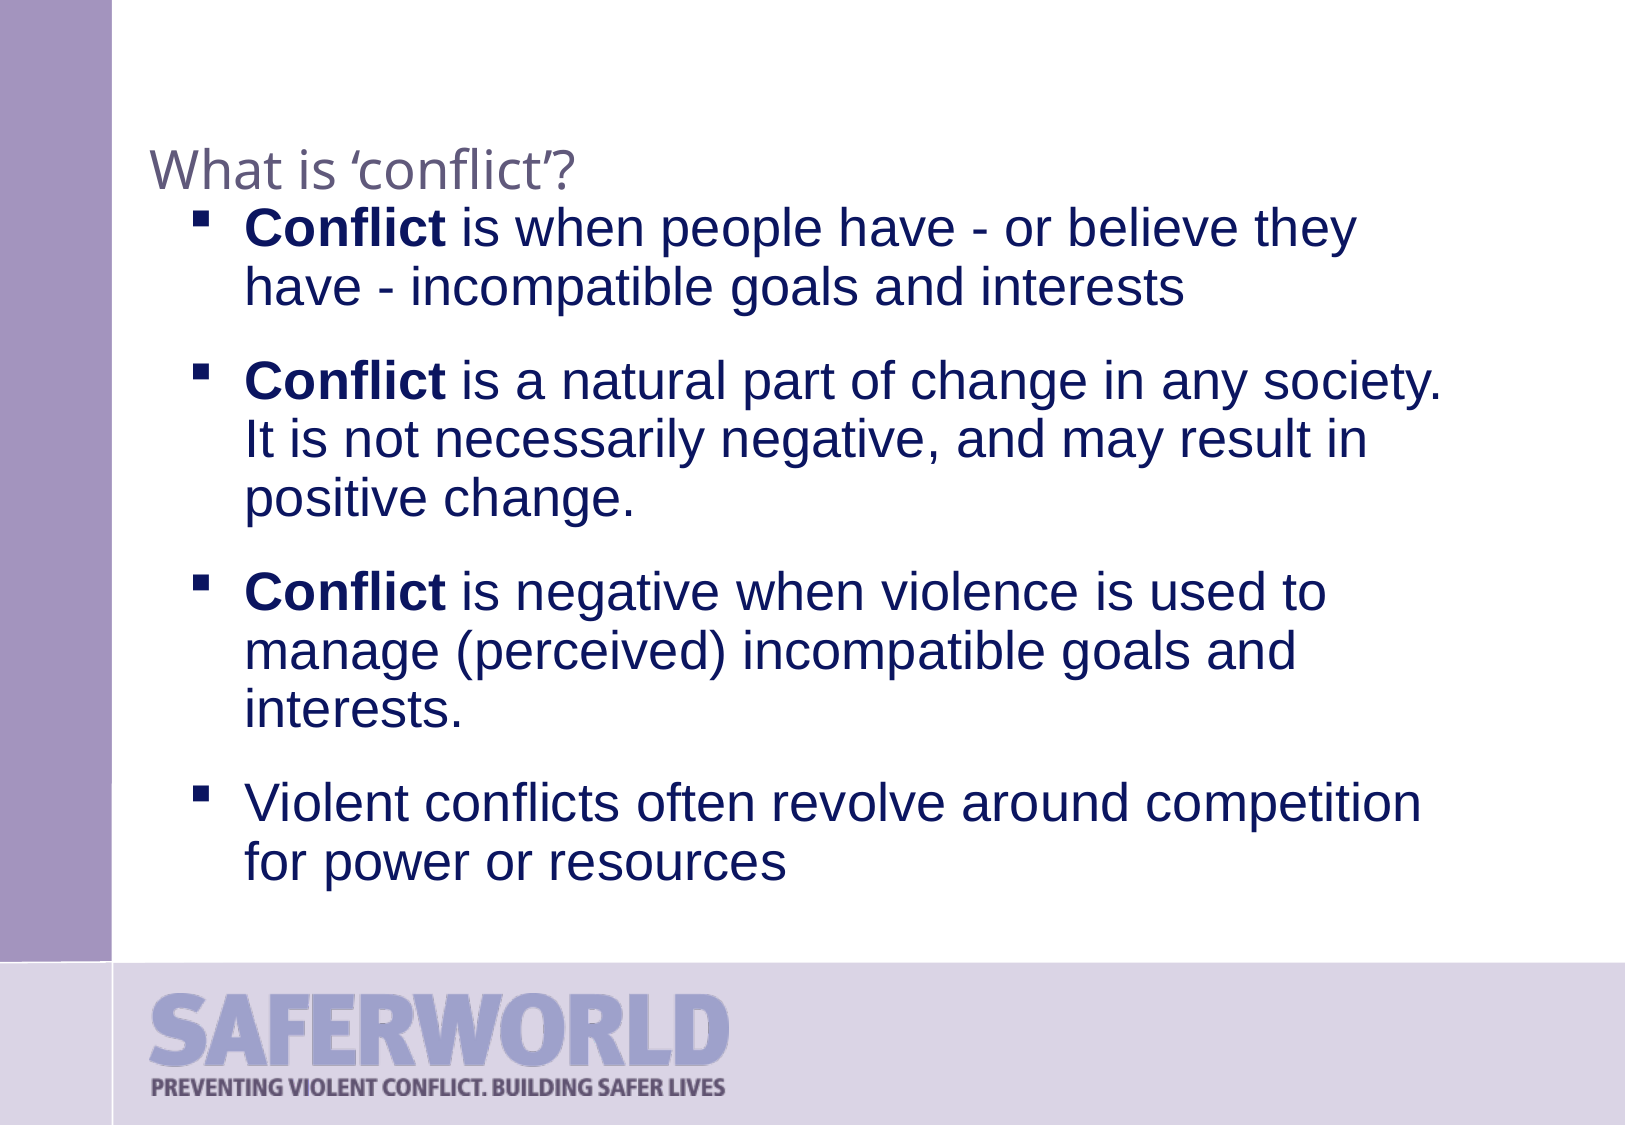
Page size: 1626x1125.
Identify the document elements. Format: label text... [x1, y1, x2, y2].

title What is ‘conflict’? [149, 62, 1369, 200]
list Conflict is when people have - or believe they have - incompatible goals and interests Conflict is a natural part of change in any society. It is not necessarily negative, and may result in positive change. Conflict is negative when violence is used to manage (perceived) incompatible goals and interests. Violent conflicts often revolve around competition for power or resources [151, 200, 1486, 953]
picture [149, 993, 729, 1096]
